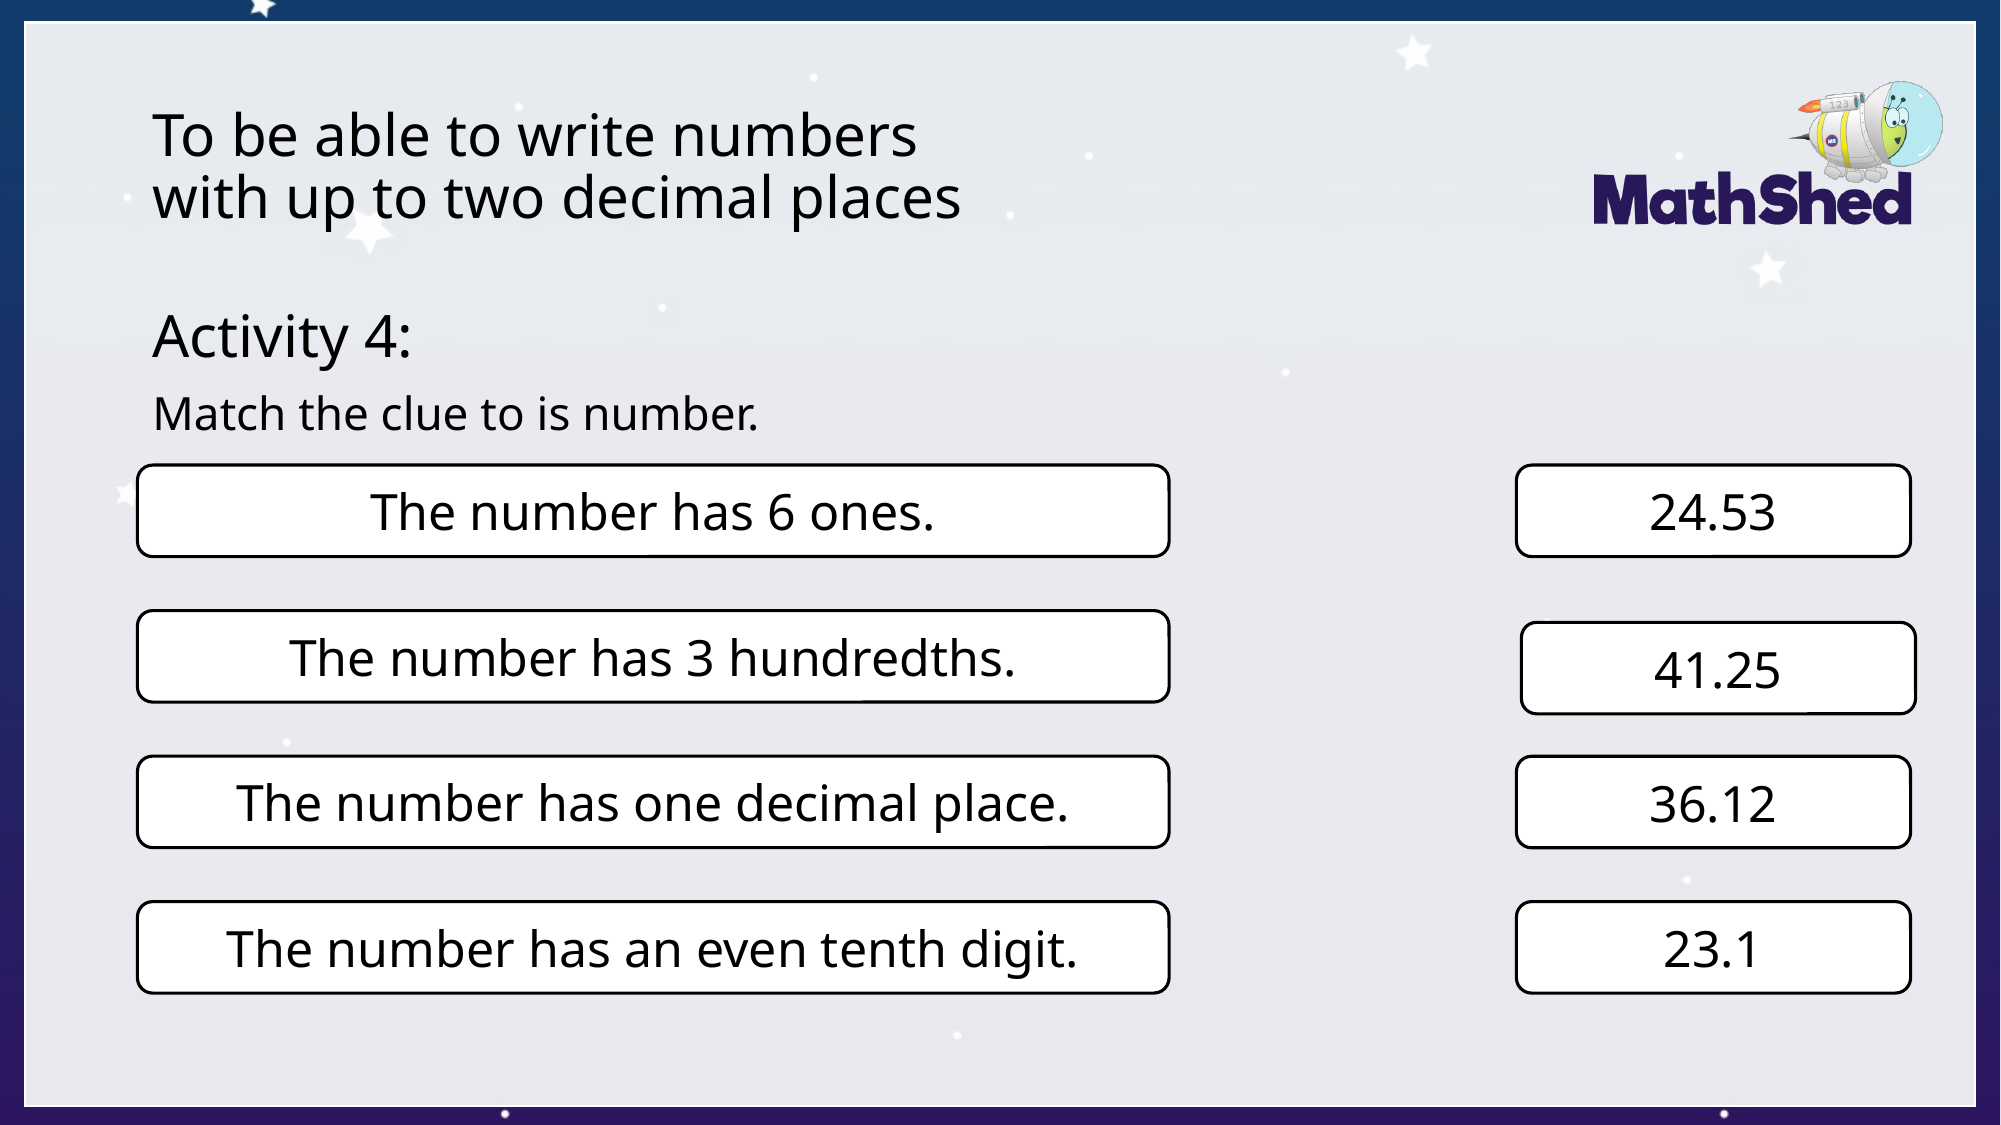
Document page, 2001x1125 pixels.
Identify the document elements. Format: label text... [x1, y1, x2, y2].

text_box The number has 6 ones. [136, 464, 1171, 558]
text_box The number has one decimal place. [136, 755, 1171, 849]
text_box 24.53 [1515, 464, 1912, 558]
picture [0, 0, 2001, 1125]
text_box The number has an even tenth digit. [136, 900, 1171, 995]
list Activity 4: Match the clue to is number. [137, 299, 1971, 1014]
text_box The number has 3 hundredths. [136, 609, 1171, 704]
text_box 41.25 [1520, 621, 1917, 715]
text_box 36.12 [1515, 755, 1912, 849]
text_box 23.1 [1515, 900, 1912, 995]
title To be able to write numbers with up to two decimal places [137, 59, 1578, 278]
